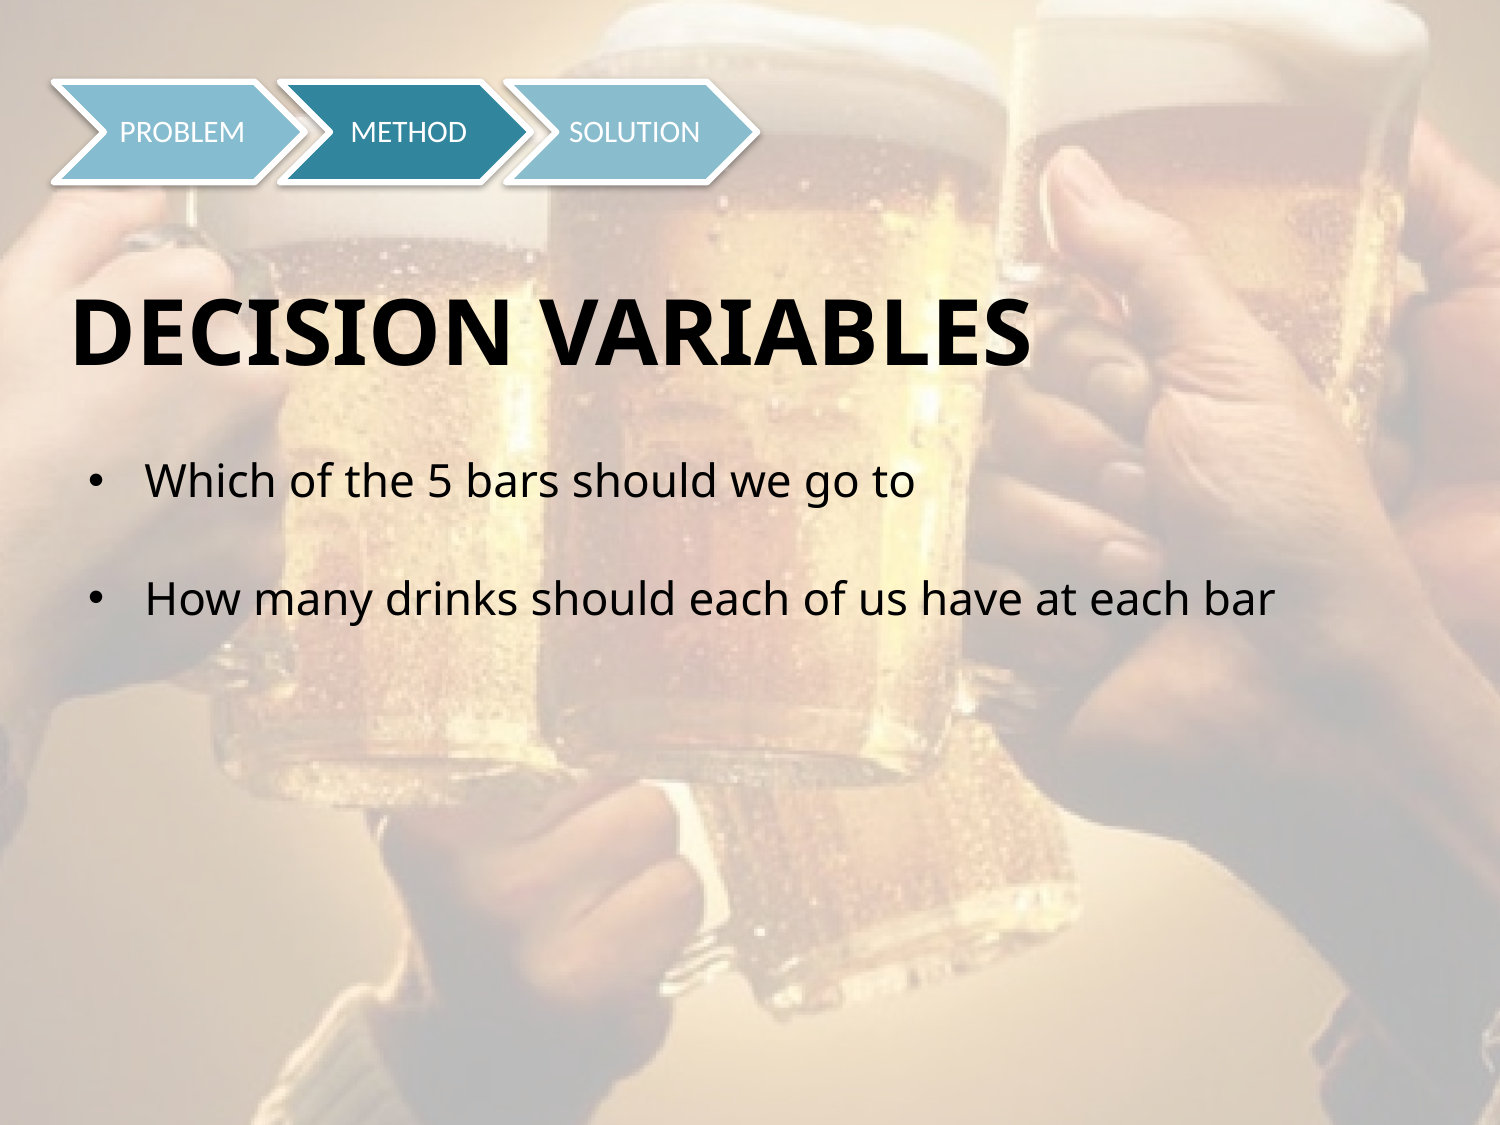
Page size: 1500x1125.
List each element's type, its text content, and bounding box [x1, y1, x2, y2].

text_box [53, 23, 758, 241]
title DECISION VARIABLES [53, 234, 1404, 423]
text_box Which of the 5 bars should we go to How many drinks should each of us have at each bar [73, 444, 1404, 632]
